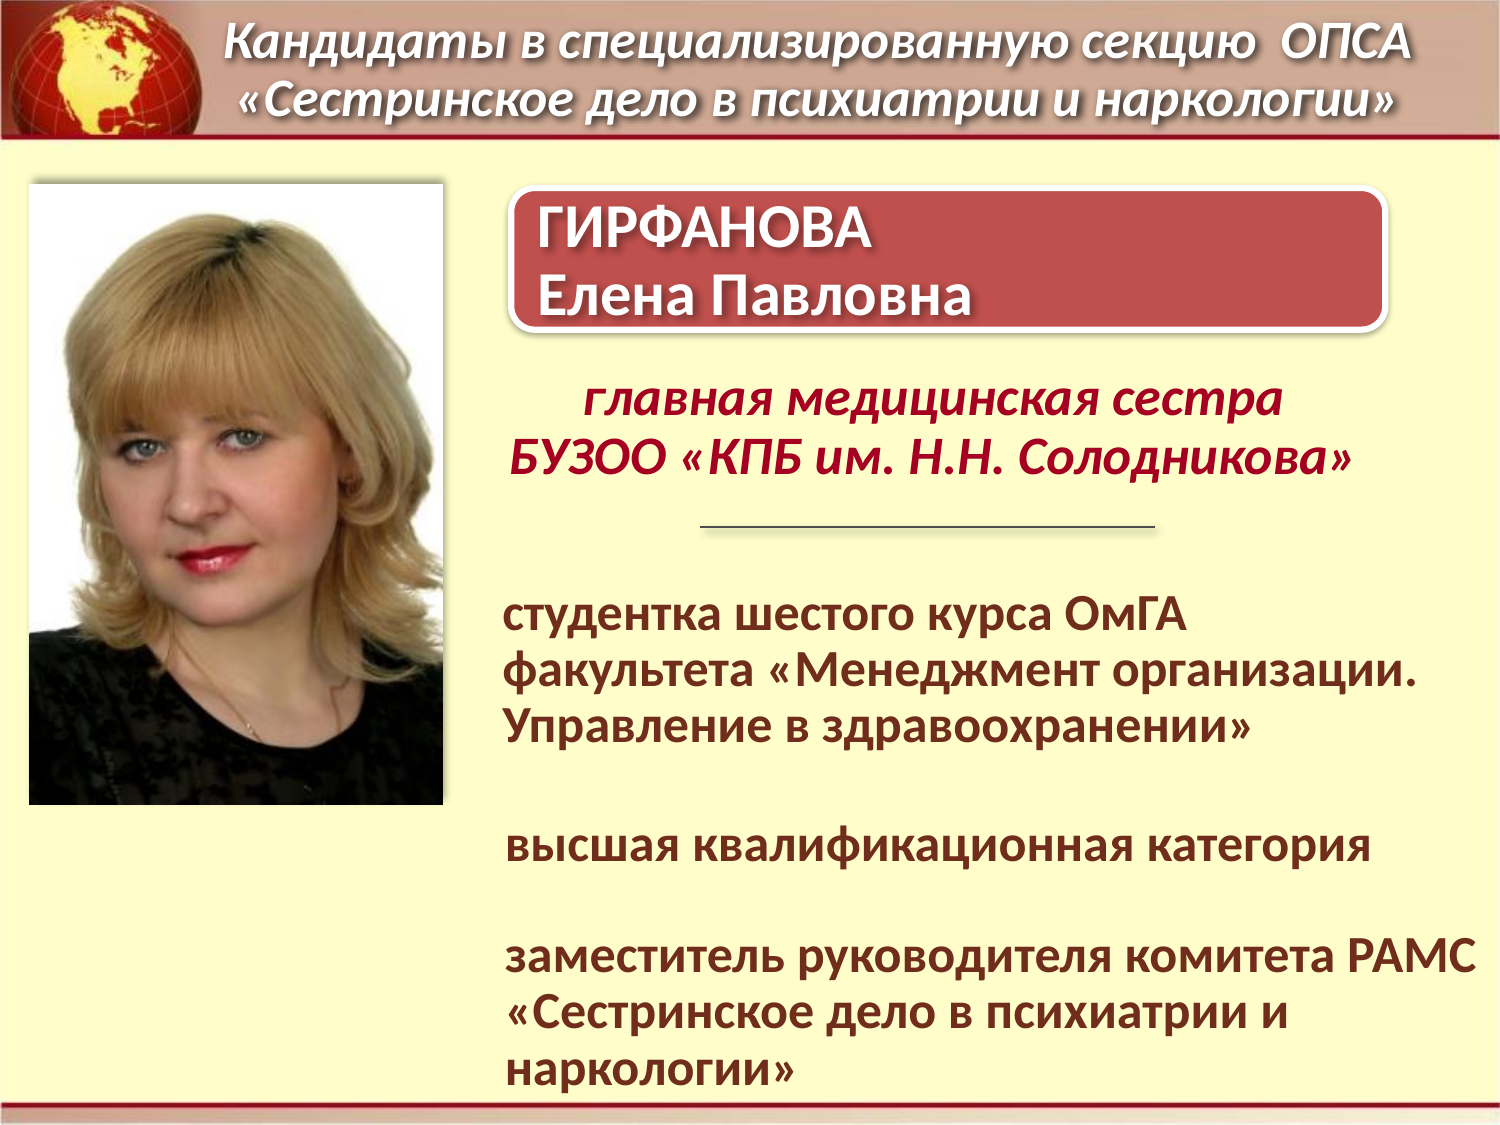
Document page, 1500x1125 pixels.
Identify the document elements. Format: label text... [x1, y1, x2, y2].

text_box высшая квалификационная категория [490, 809, 1447, 881]
text_box студентка шестого курса ОмГА факультета «Менеджмент организации. Управление в здравоохранении» [487, 577, 1447, 762]
picture [0, 0, 1500, 1125]
text_box главная медицинская сестра БУЗОО «КПБ им. Н.Н. Солодникова» [475, 361, 1392, 494]
text_box Кандидаты в специализированную секцию ОПСА «Сестринское дело в психиатрии и наркологии» [147, 3, 1489, 136]
text_box [508, 188, 522, 329]
text_box заместитель руководителя комитета РАМС «Сестринское дело в психиатрии и наркологии» [490, 920, 1500, 1104]
text_box ГИРФАНОВА Елена Павловна [522, 186, 1392, 337]
